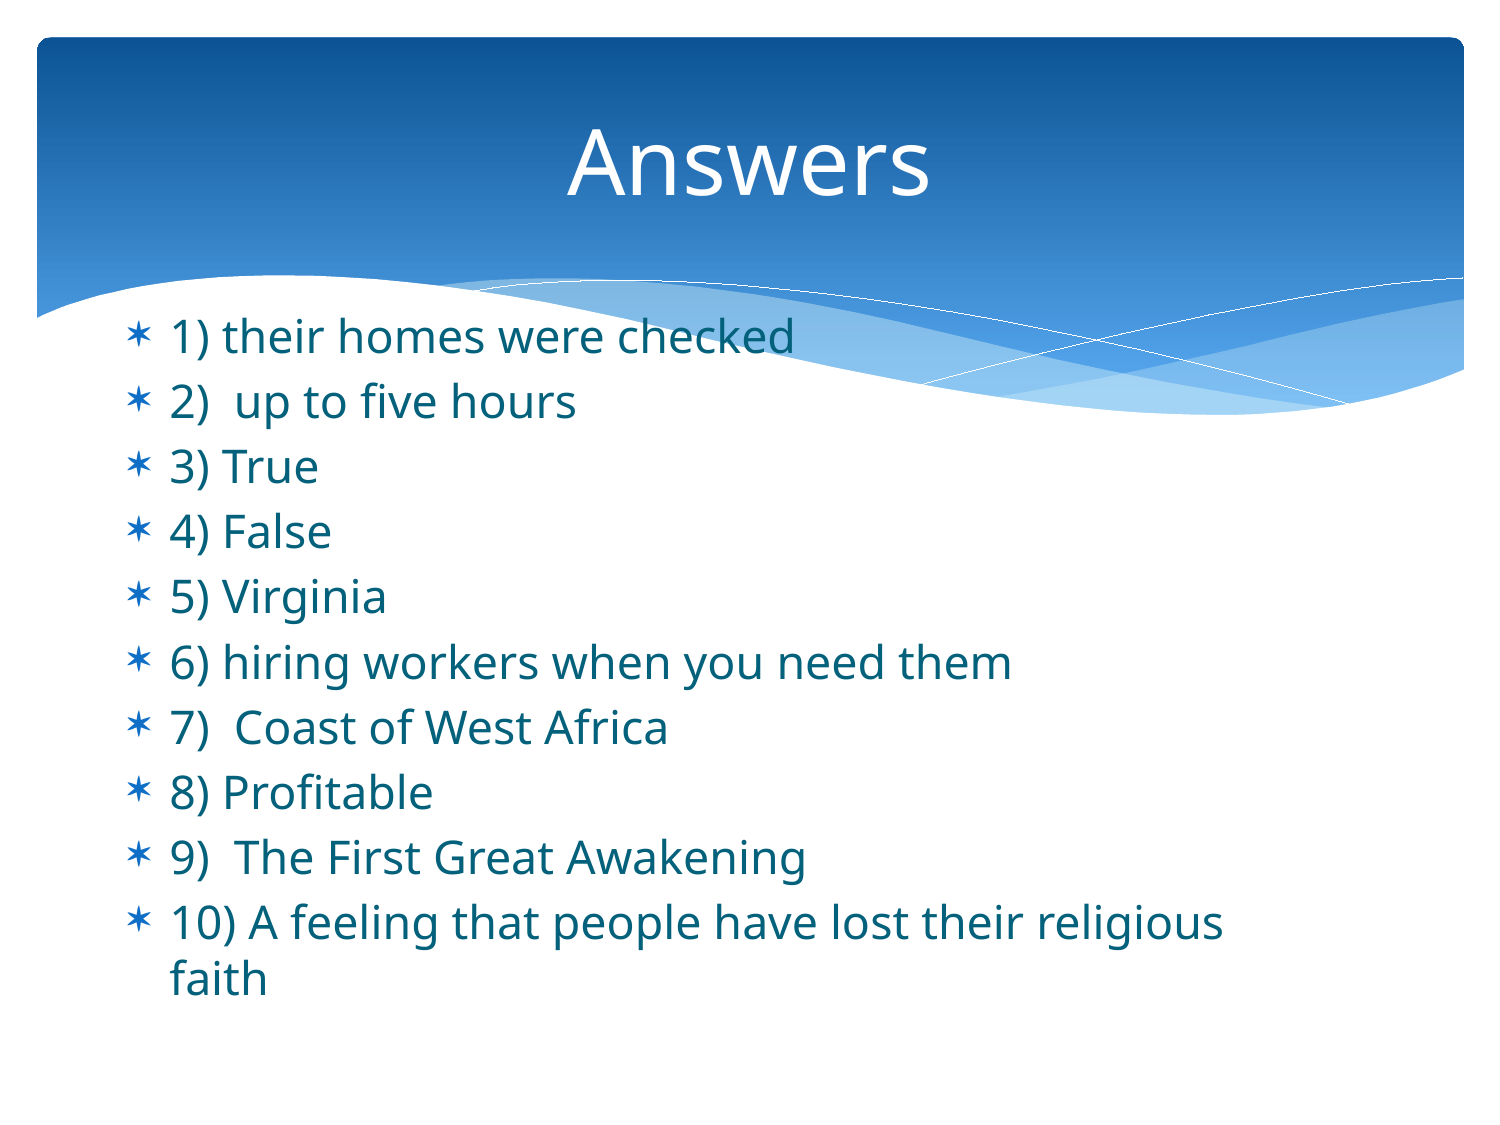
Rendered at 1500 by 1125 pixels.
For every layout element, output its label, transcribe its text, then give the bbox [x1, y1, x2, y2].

title Answers [75, 55, 1425, 261]
list 1) their homes were checked 2) up to five hours 3) True 4) False 5) Virginia 6) hiring workers when you need them 7) Coast of West Africa 8) Profitable 9) The First Great Awakening 10) A feeling that people have lost their religious faith [112, 299, 1328, 1013]
